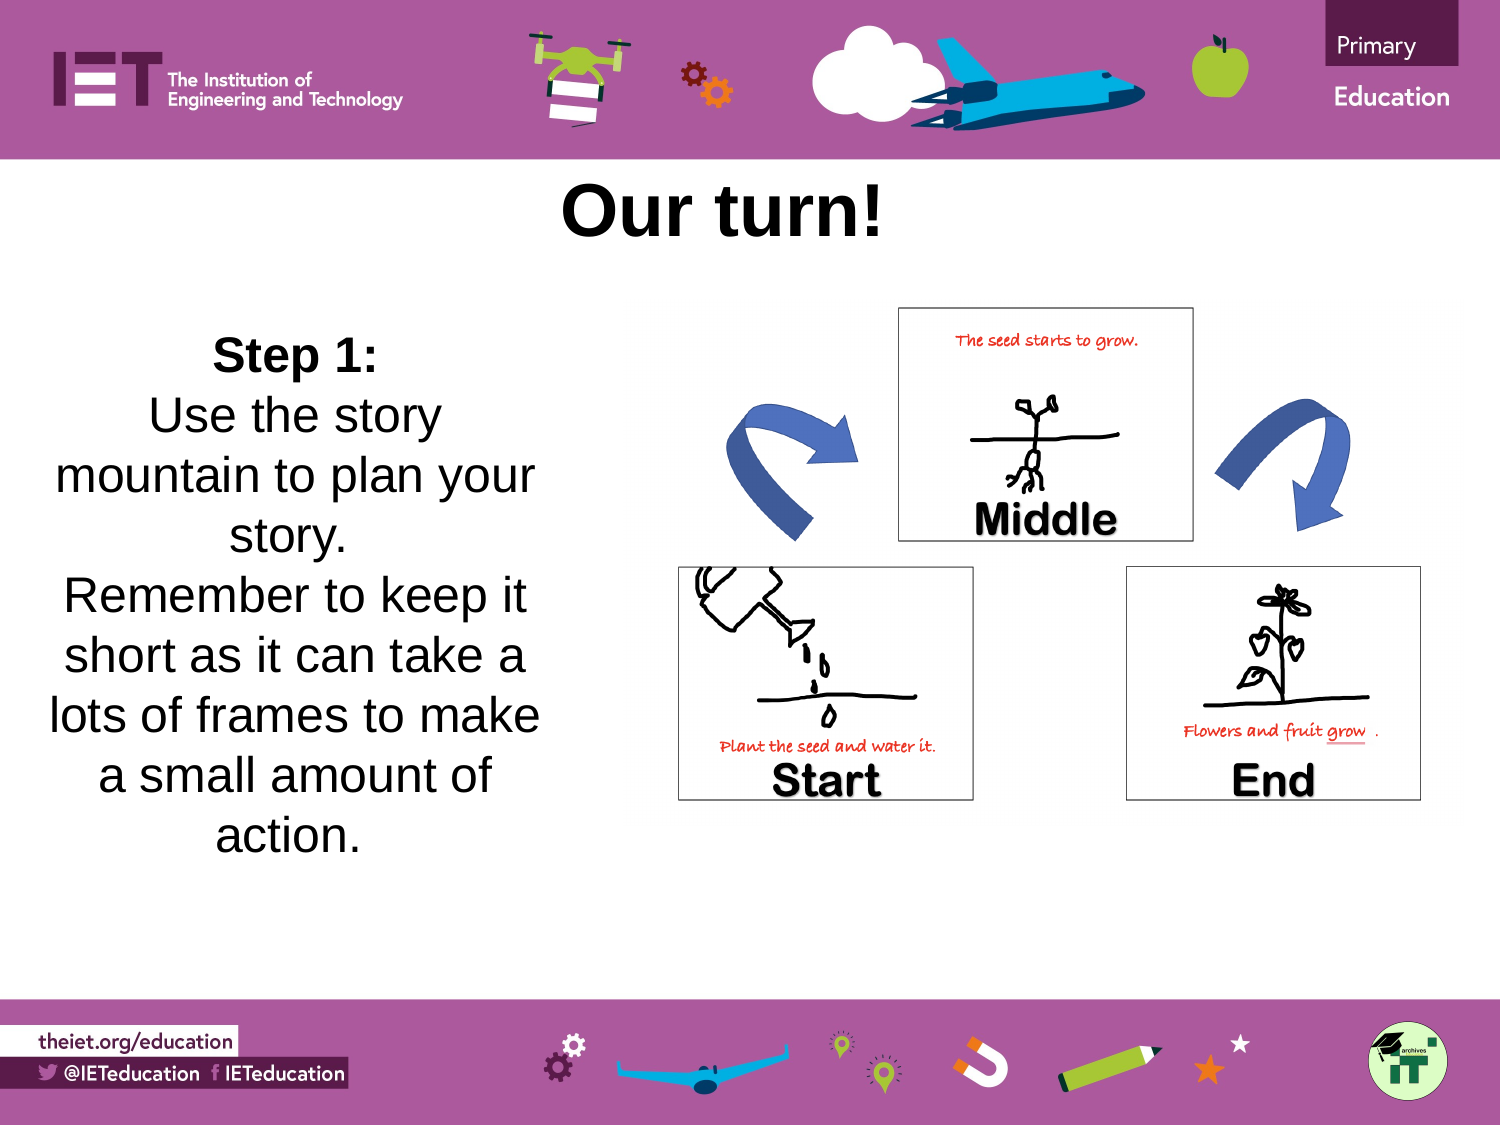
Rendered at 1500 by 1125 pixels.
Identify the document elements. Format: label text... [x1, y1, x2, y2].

text_box Step 1: Use the story mountain to plan your story. Remember to keep it short as it can take a lots of frames to make a small amount of action. [36, 317, 556, 869]
text_box Our turn! [532, 132, 914, 258]
picture [0, 0, 1500, 1125]
